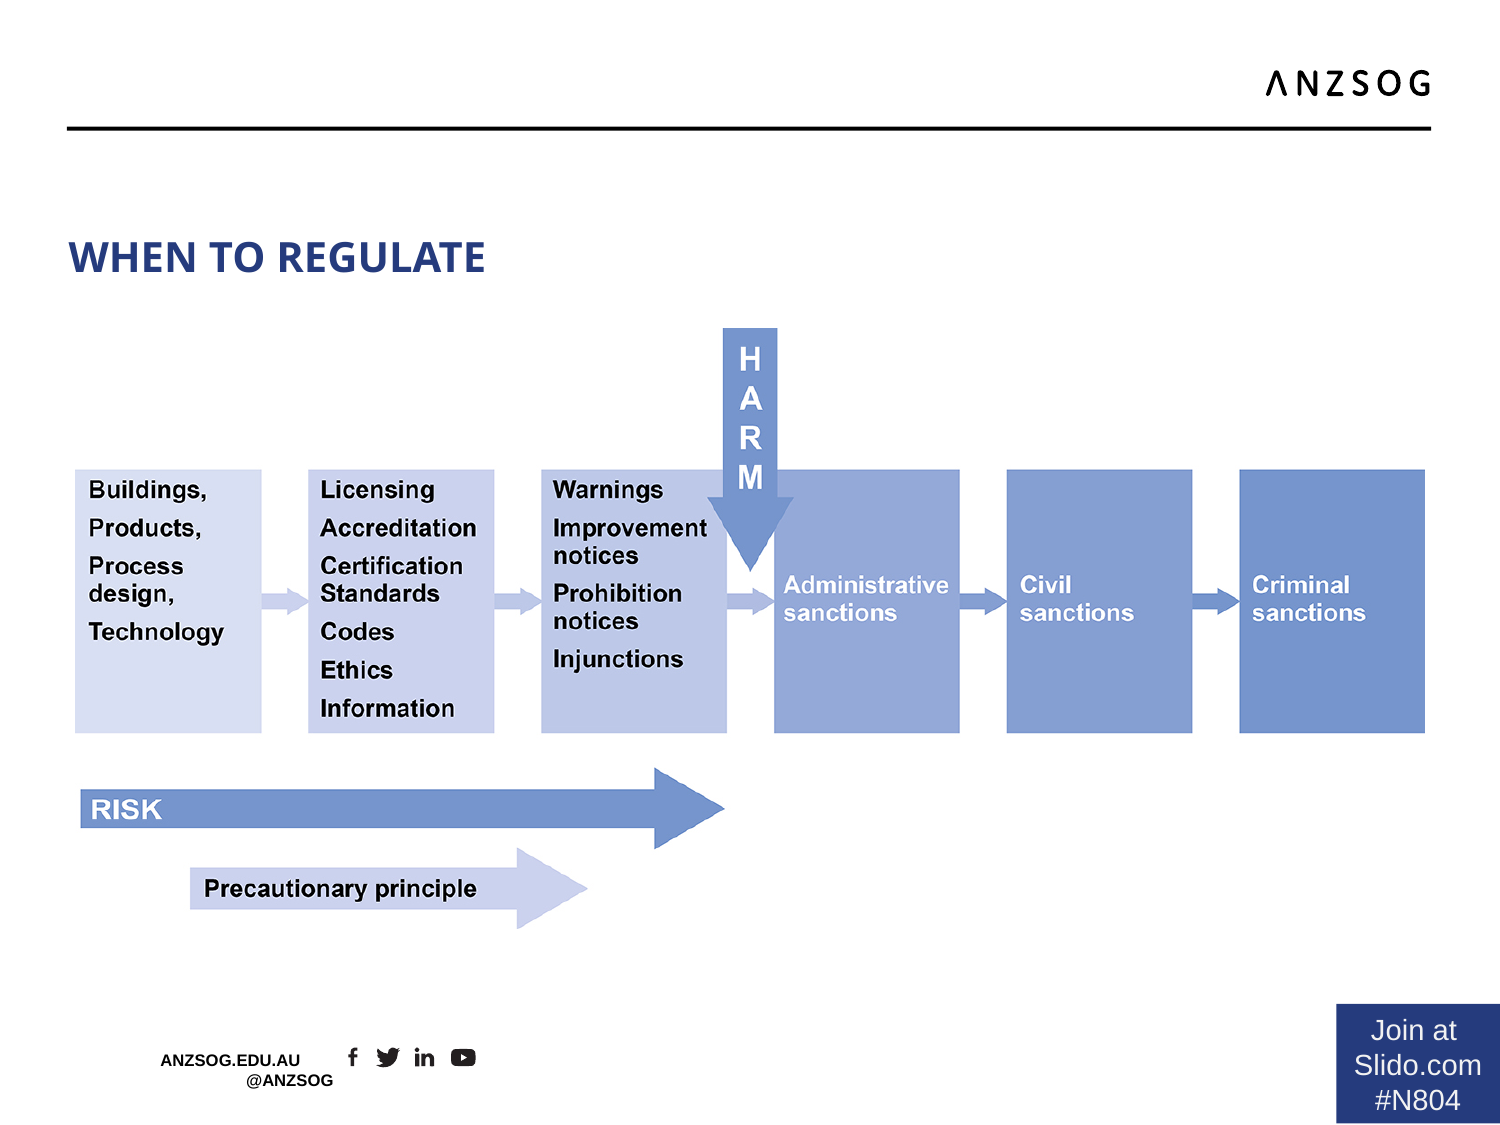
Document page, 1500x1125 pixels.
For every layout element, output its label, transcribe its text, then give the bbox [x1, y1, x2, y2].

title When to regulate [53, 138, 1430, 289]
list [74, 328, 1425, 929]
text_box Join at Slido.com #N804 [1336, 1003, 1500, 1124]
